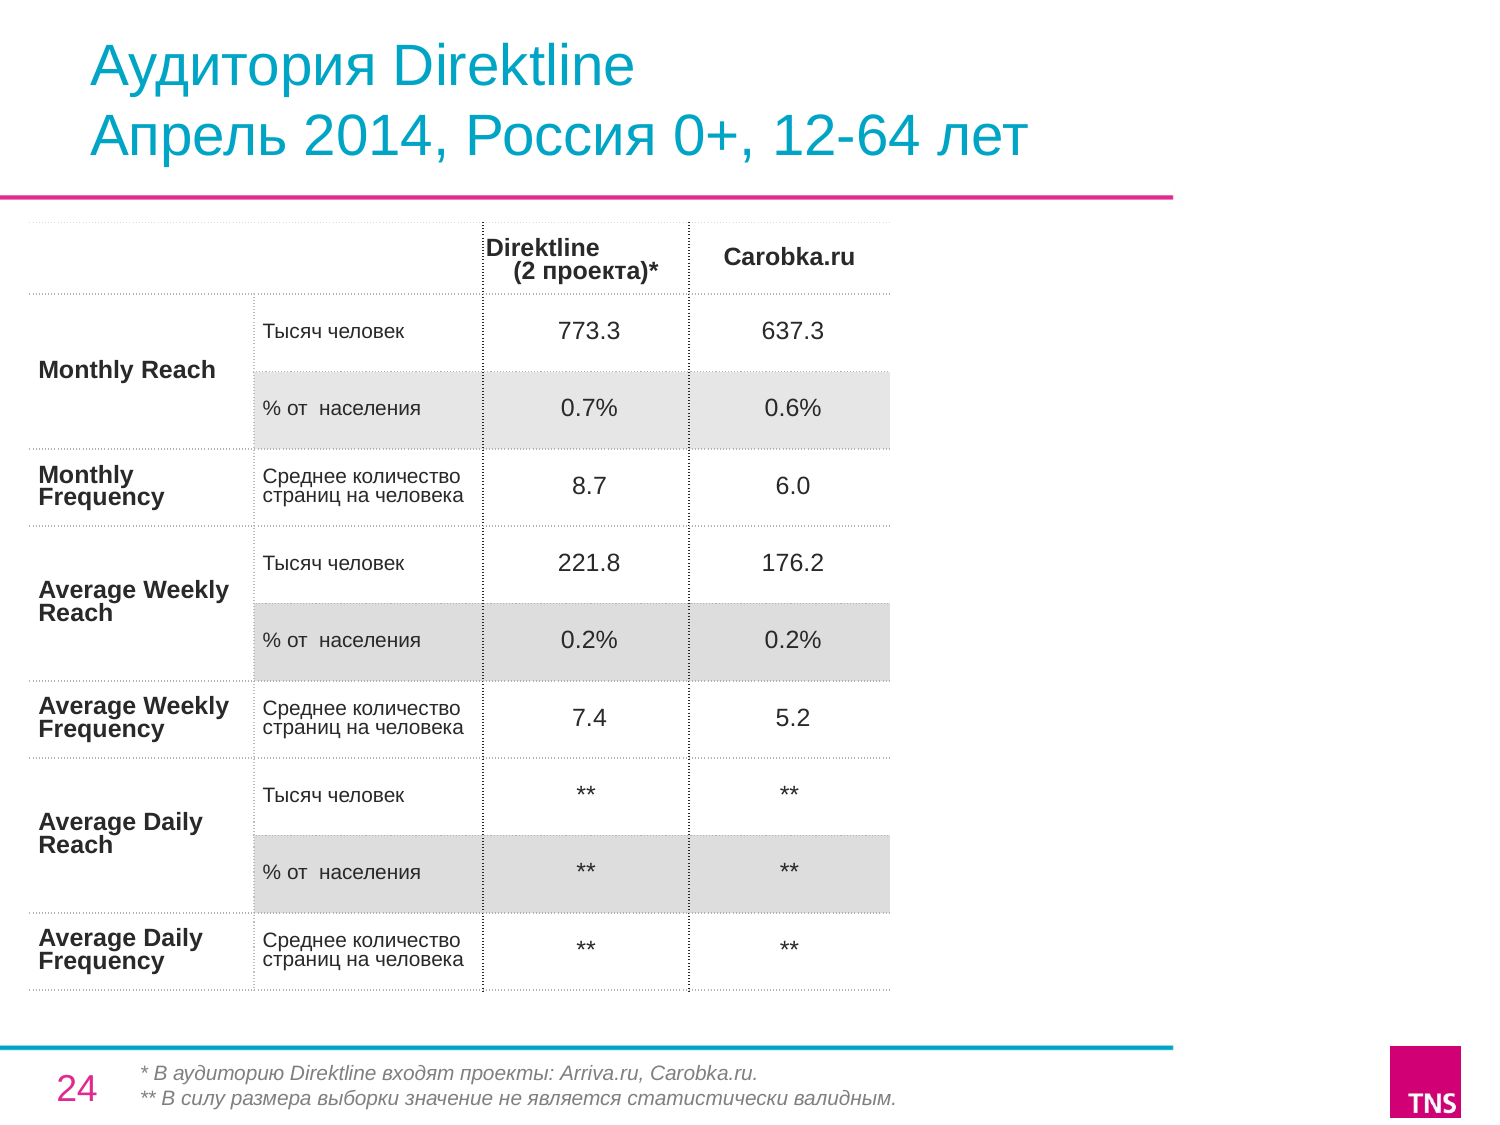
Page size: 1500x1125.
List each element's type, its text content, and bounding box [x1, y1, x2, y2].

table_cell 221.8 [483, 526, 689, 603]
table_cell 0.7% [483, 372, 689, 449]
table_cell 6.0 [689, 449, 890, 526]
table_cell ** [483, 913, 689, 990]
table_cell 0.6% [689, 372, 890, 449]
table_cell ** [689, 835, 890, 913]
table_header Carobka.ru [689, 223, 890, 294]
table_cell Average Weekly Frequency [29, 681, 254, 758]
table_cell Average Daily Frequency [29, 913, 254, 990]
table_cell Тысяч человек [254, 526, 483, 603]
picture [0, 0, 1500, 1125]
table_cell Тысяч человек [254, 758, 483, 835]
table_cell 176.2 [689, 526, 890, 603]
table_cell Monthly Reach [29, 294, 254, 449]
table_header [29, 223, 483, 294]
table_cell Average Daily Reach [29, 758, 254, 913]
table_cell % от населения [254, 603, 483, 681]
table_header Direktline (2 проекта)* [483, 223, 689, 294]
table_cell 0.2% [689, 603, 890, 681]
table_cell % от населения [254, 835, 483, 913]
table_cell Среднее количество страниц на человека [254, 913, 483, 990]
table_cell Average Weekly Reach [29, 526, 254, 681]
table_cell 8.7 [483, 449, 689, 526]
table_cell 7.4 [483, 681, 689, 758]
text_box * В аудиторию Direktline входят проекты: Arriva.ru, Carobka.ru. ** В силу размера выборки значение не является статистически валидным. [124, 1052, 1463, 1117]
table_cell % от населения [254, 372, 483, 449]
table_cell 773.3 [483, 294, 689, 372]
table_cell ** [689, 913, 890, 990]
table_cell ** [483, 758, 689, 835]
title Аудитория Direktline Апрель 2014, Россия 0+, 12-64 лет [74, 8, 1476, 187]
table_cell 5.2 [689, 681, 890, 758]
slide_number 24 [40, 1055, 392, 1125]
table_cell ** [483, 835, 689, 913]
table_cell 0.2% [483, 603, 689, 681]
table_cell Среднее количество страниц на человека [254, 449, 483, 526]
table_cell 637.3 [689, 294, 890, 372]
table_cell ** [689, 758, 890, 835]
table_cell Среднее количество страниц на человека [254, 681, 483, 758]
table_cell Тысяч человек [254, 294, 483, 372]
table_cell Monthly Frequency [29, 449, 254, 526]
